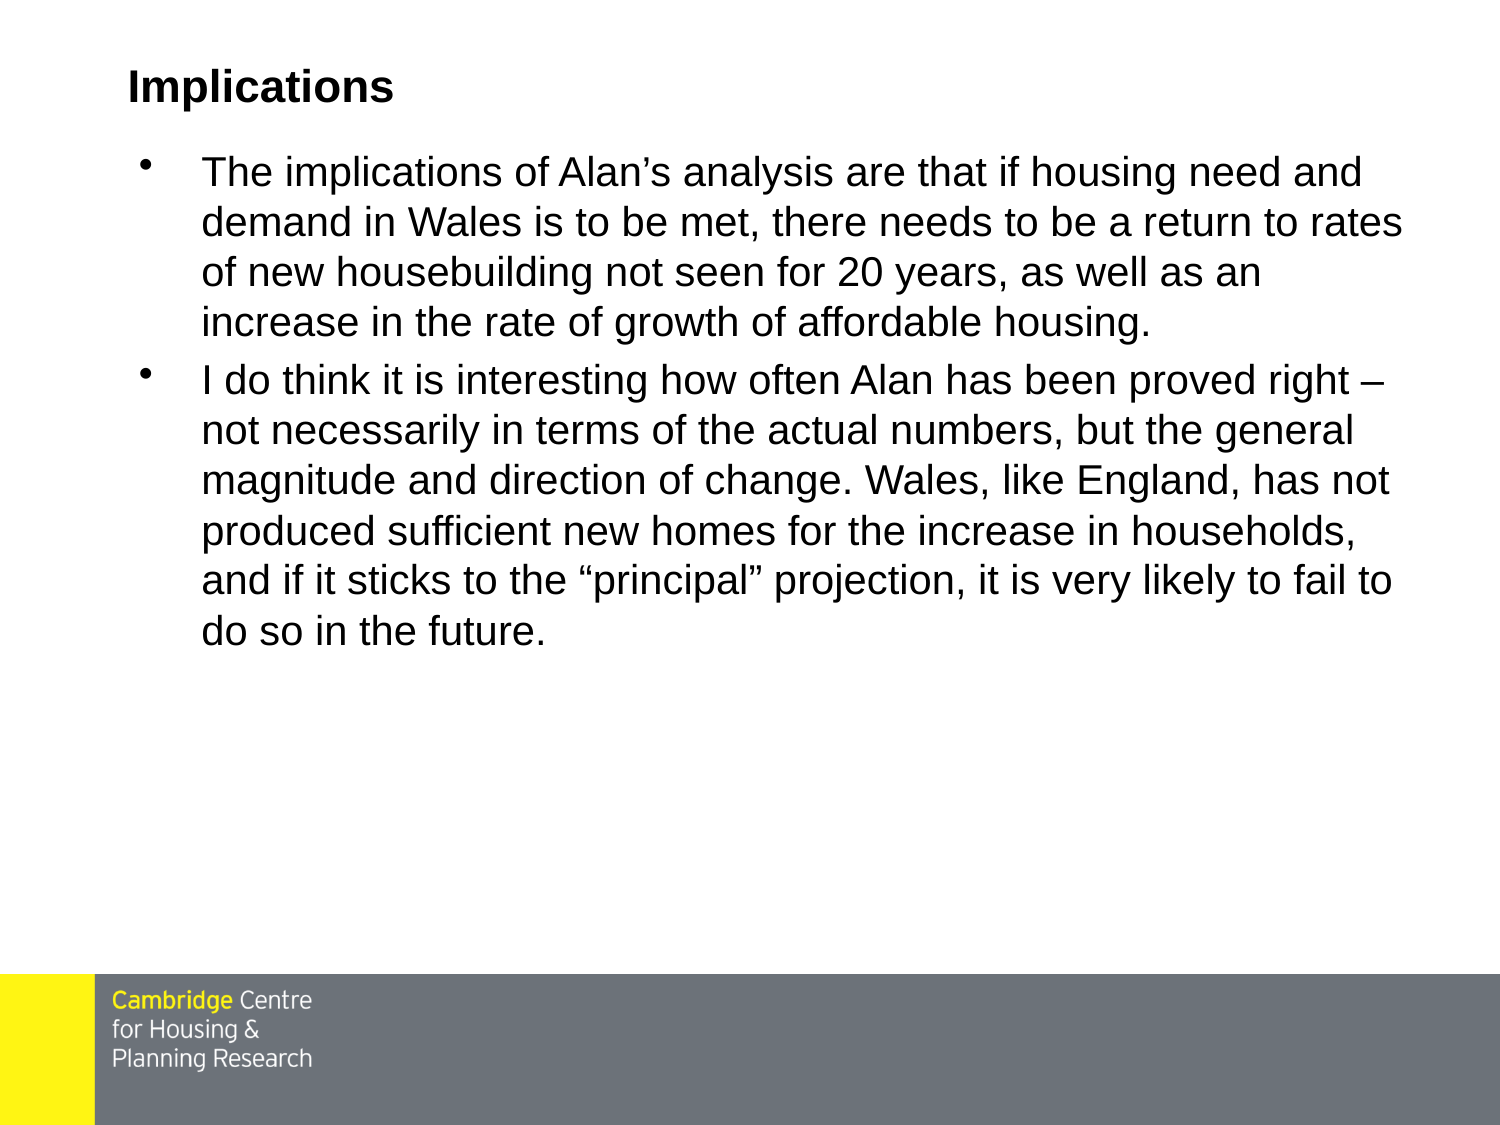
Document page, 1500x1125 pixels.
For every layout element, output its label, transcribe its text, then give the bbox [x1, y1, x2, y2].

list The implications of Alan’s analysis are that if housing need and demand in Wales is to be met, there needs to be a return to rates of new housebuilding not seen for 20 years, as well as an increase in the rate of growth of affordable housing. I do think it is interesting how often Alan has been proved right – not necessarily in terms of the actual numbers, but the general magnitude and direction of change. Wales, like England, has not produced sufficient new homes for the increase in households, and if it sticks to the “principal” projection, it is very likely to fail to do so in the future. [123, 136, 1447, 953]
title Implications [112, 30, 1388, 138]
picture [0, 974, 1500, 1125]
